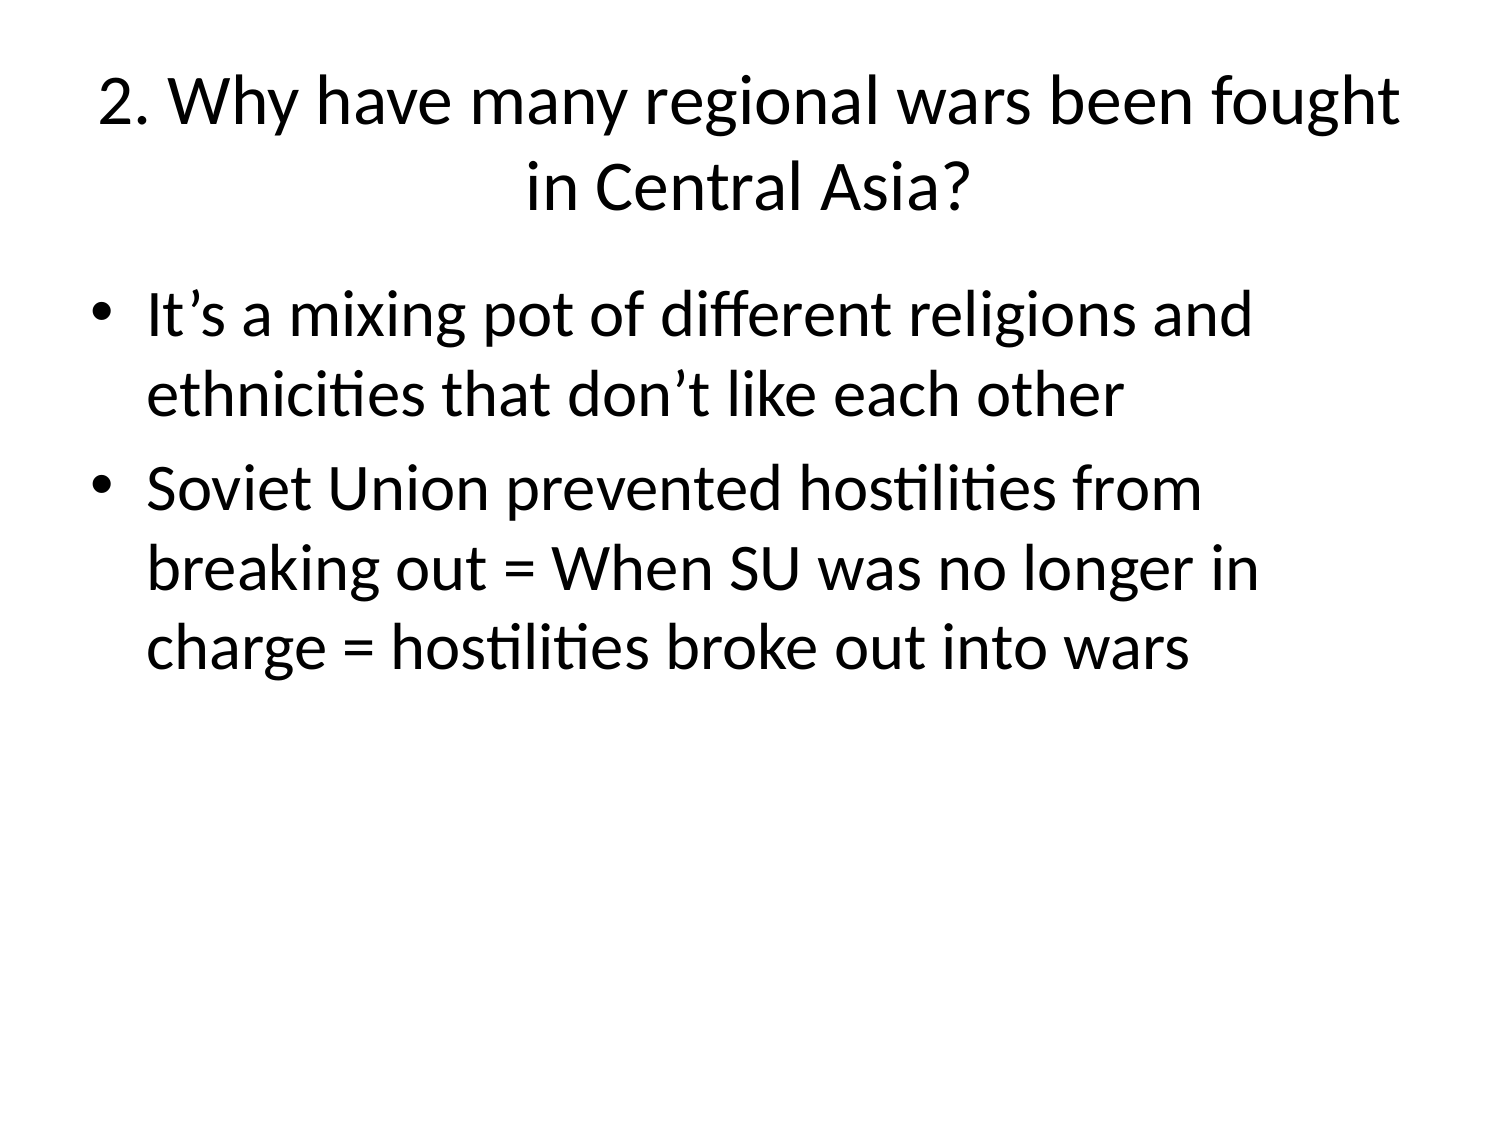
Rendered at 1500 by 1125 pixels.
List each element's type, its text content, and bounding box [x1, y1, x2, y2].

title 2. Why have many regional wars been fought in Central Asia? [75, 45, 1425, 233]
list It’s a mixing pot of different religions and ethnicities that don’t like each other Soviet Union prevented hostilities from breaking out = When SU was no longer in charge = hostilities broke out into wars [75, 262, 1425, 1005]
